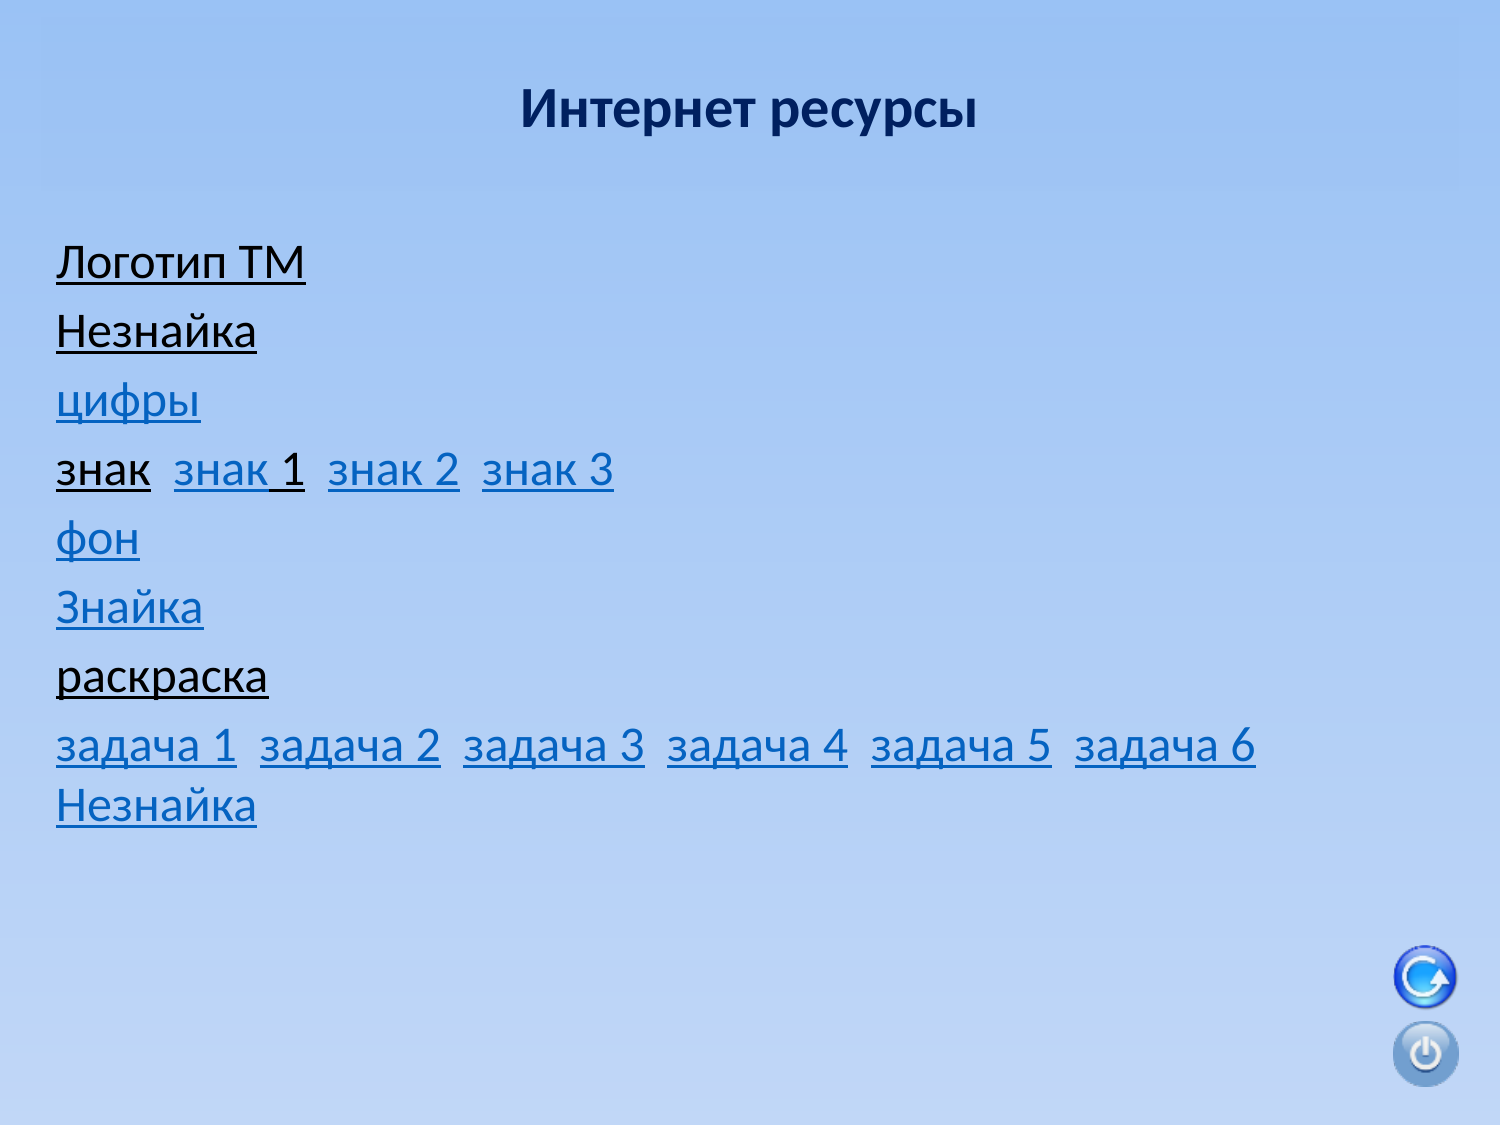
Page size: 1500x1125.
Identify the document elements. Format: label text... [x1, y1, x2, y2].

picture [1393, 1021, 1459, 1087]
picture [1393, 945, 1459, 1011]
text_box Интернет ресурсы [40, 16, 1460, 192]
text_box Логотип ТМ Незнайка цифры знак знак 1 знак 2 знак 3 фон Знайка раскраска задача 1 задача 2 задача 3 задача 4 задача 5 задача 6 Незнайка [41, 212, 1459, 839]
